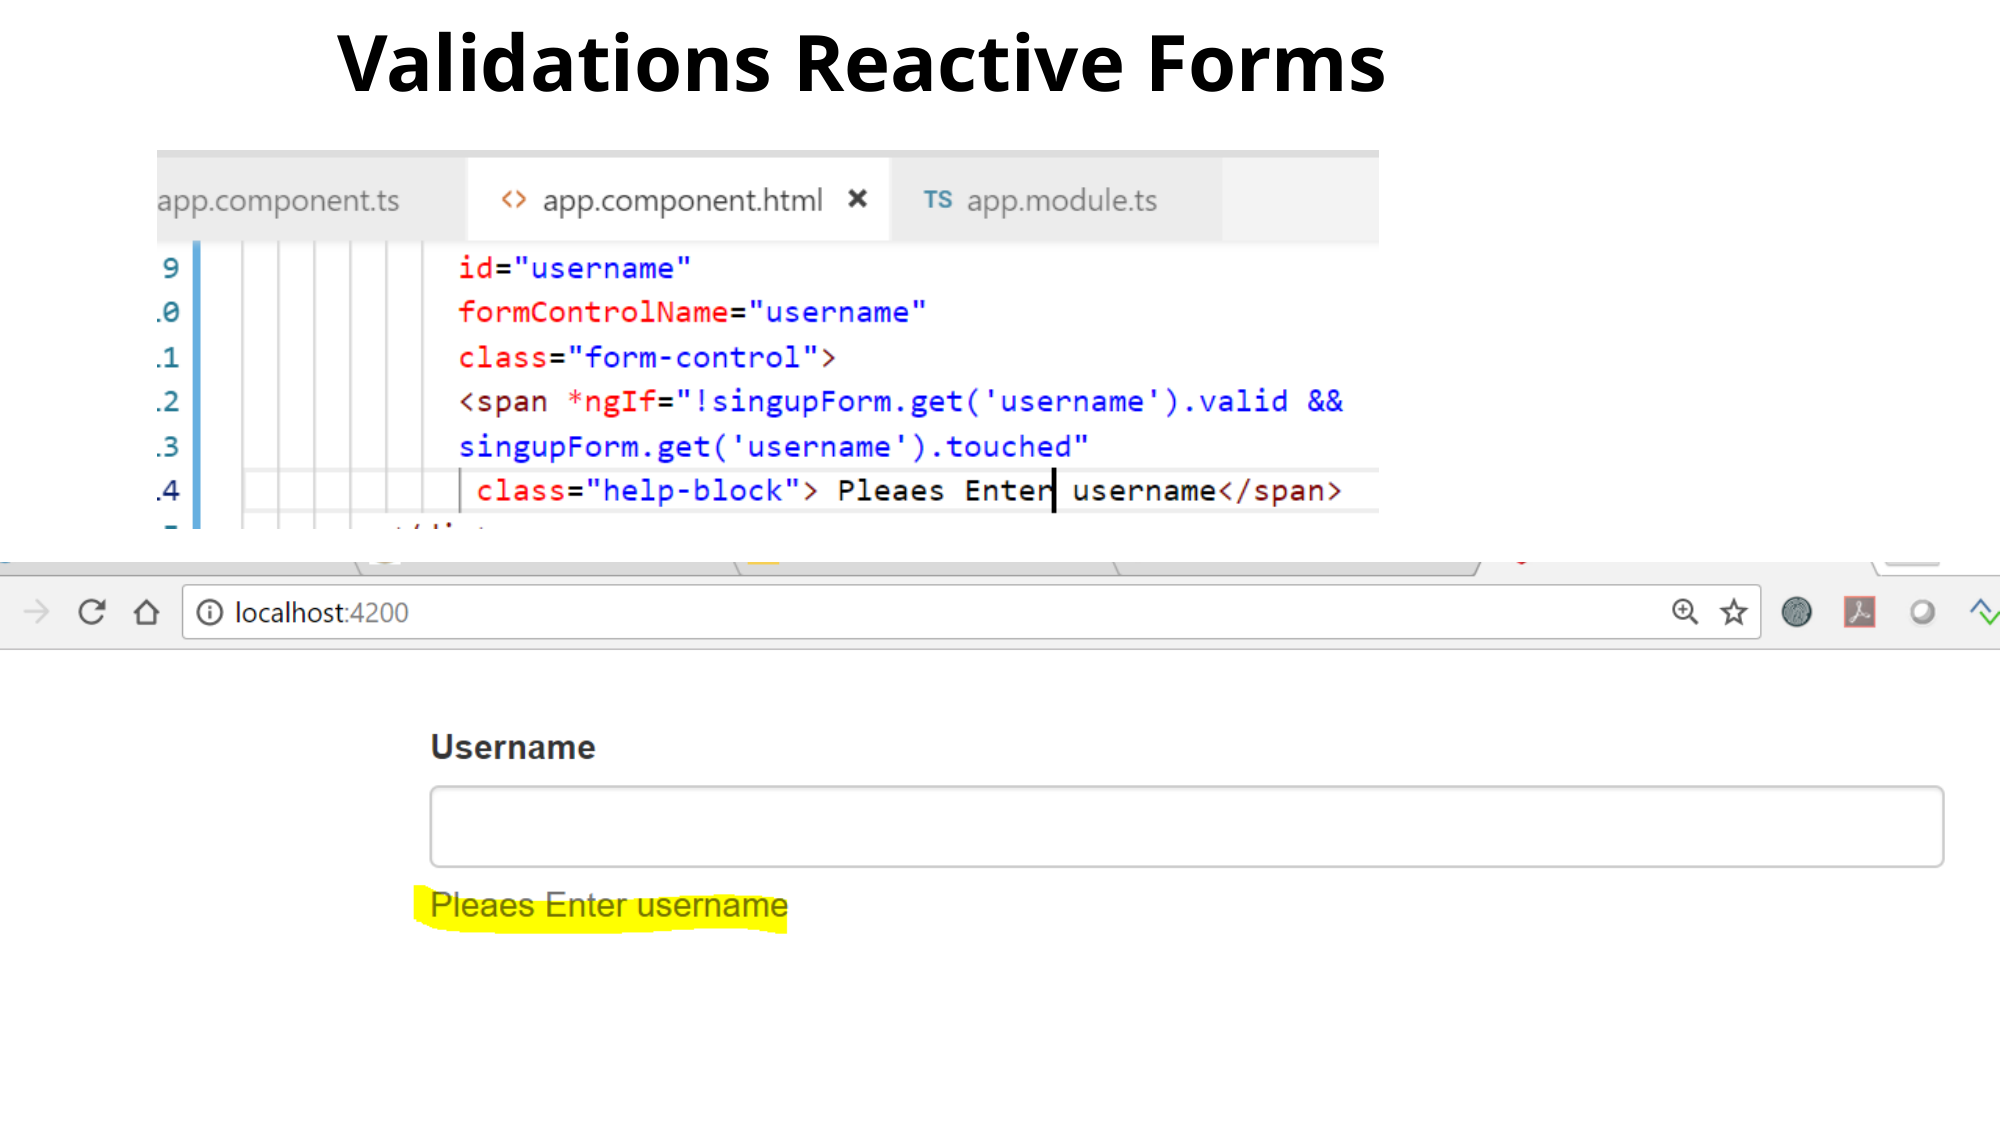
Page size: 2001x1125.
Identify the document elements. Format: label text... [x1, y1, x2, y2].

picture [0, 562, 2000, 972]
picture [157, 150, 1379, 529]
title Validations Reactive Forms [0, 16, 1725, 117]
